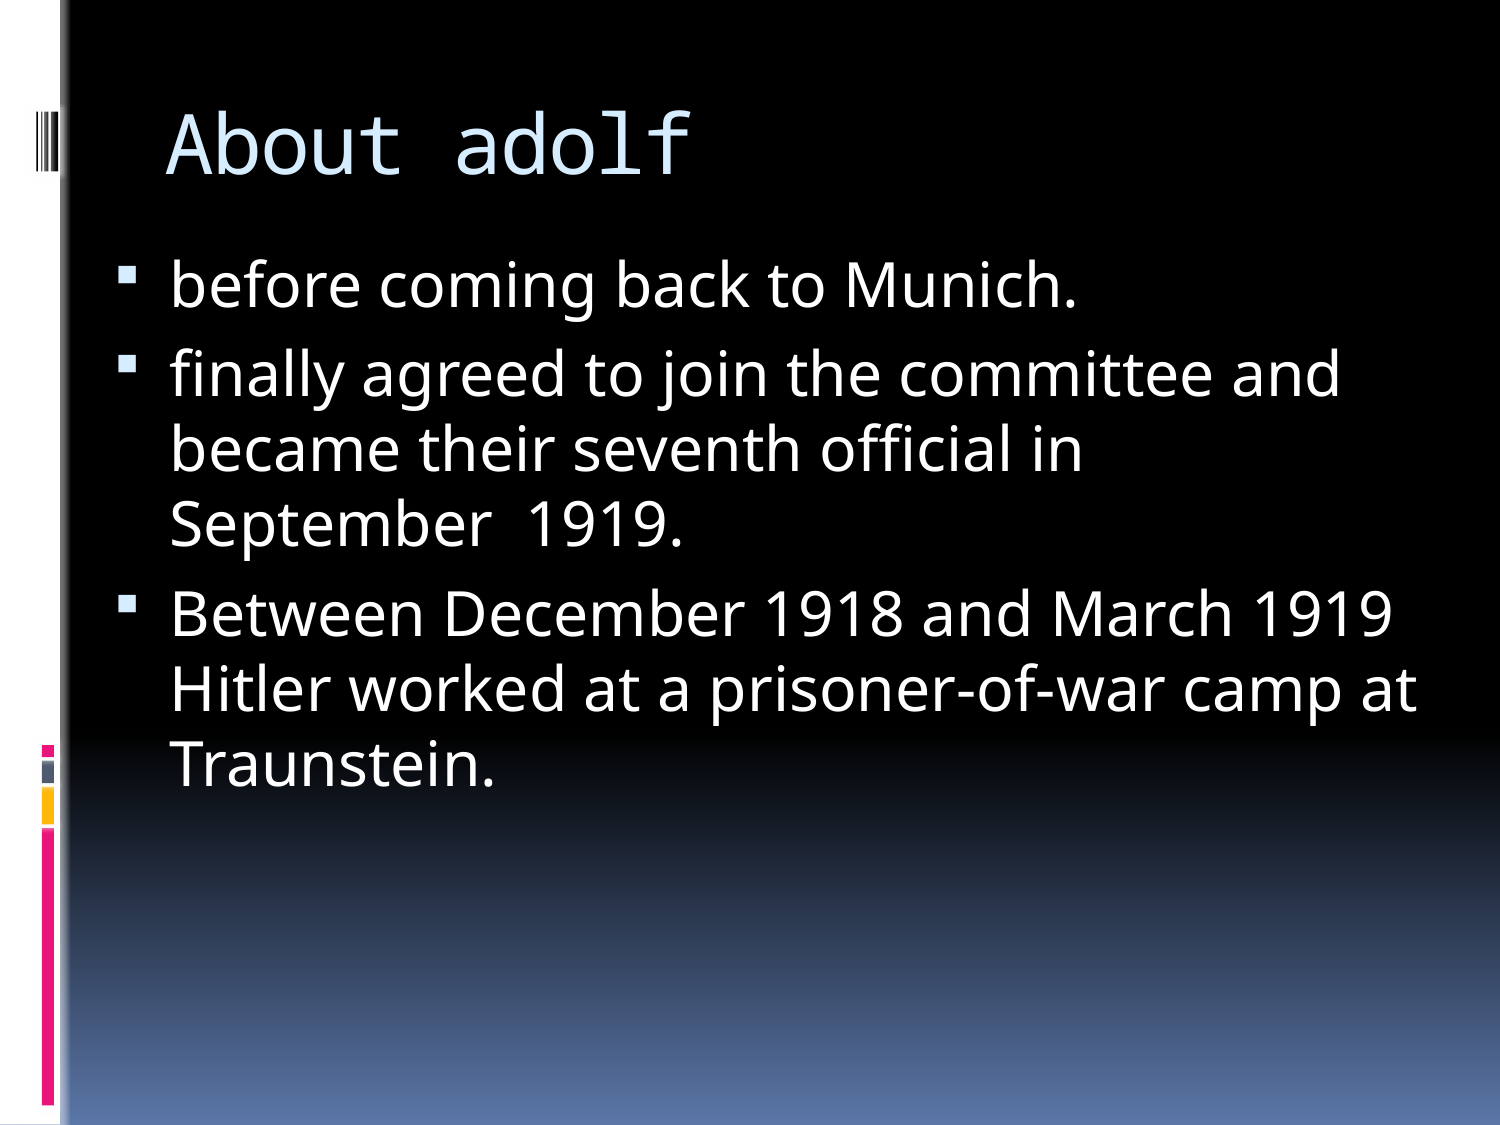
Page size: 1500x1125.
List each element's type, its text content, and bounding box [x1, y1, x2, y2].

list before coming back to Munich. finally agreed to join the committee and became their seventh official in September 1919. Between December 1918 and March 1919 Hitler worked at a prisoner-of-war camp at Traunstein. [87, 237, 1438, 988]
title About adolf [150, 83, 1425, 234]
